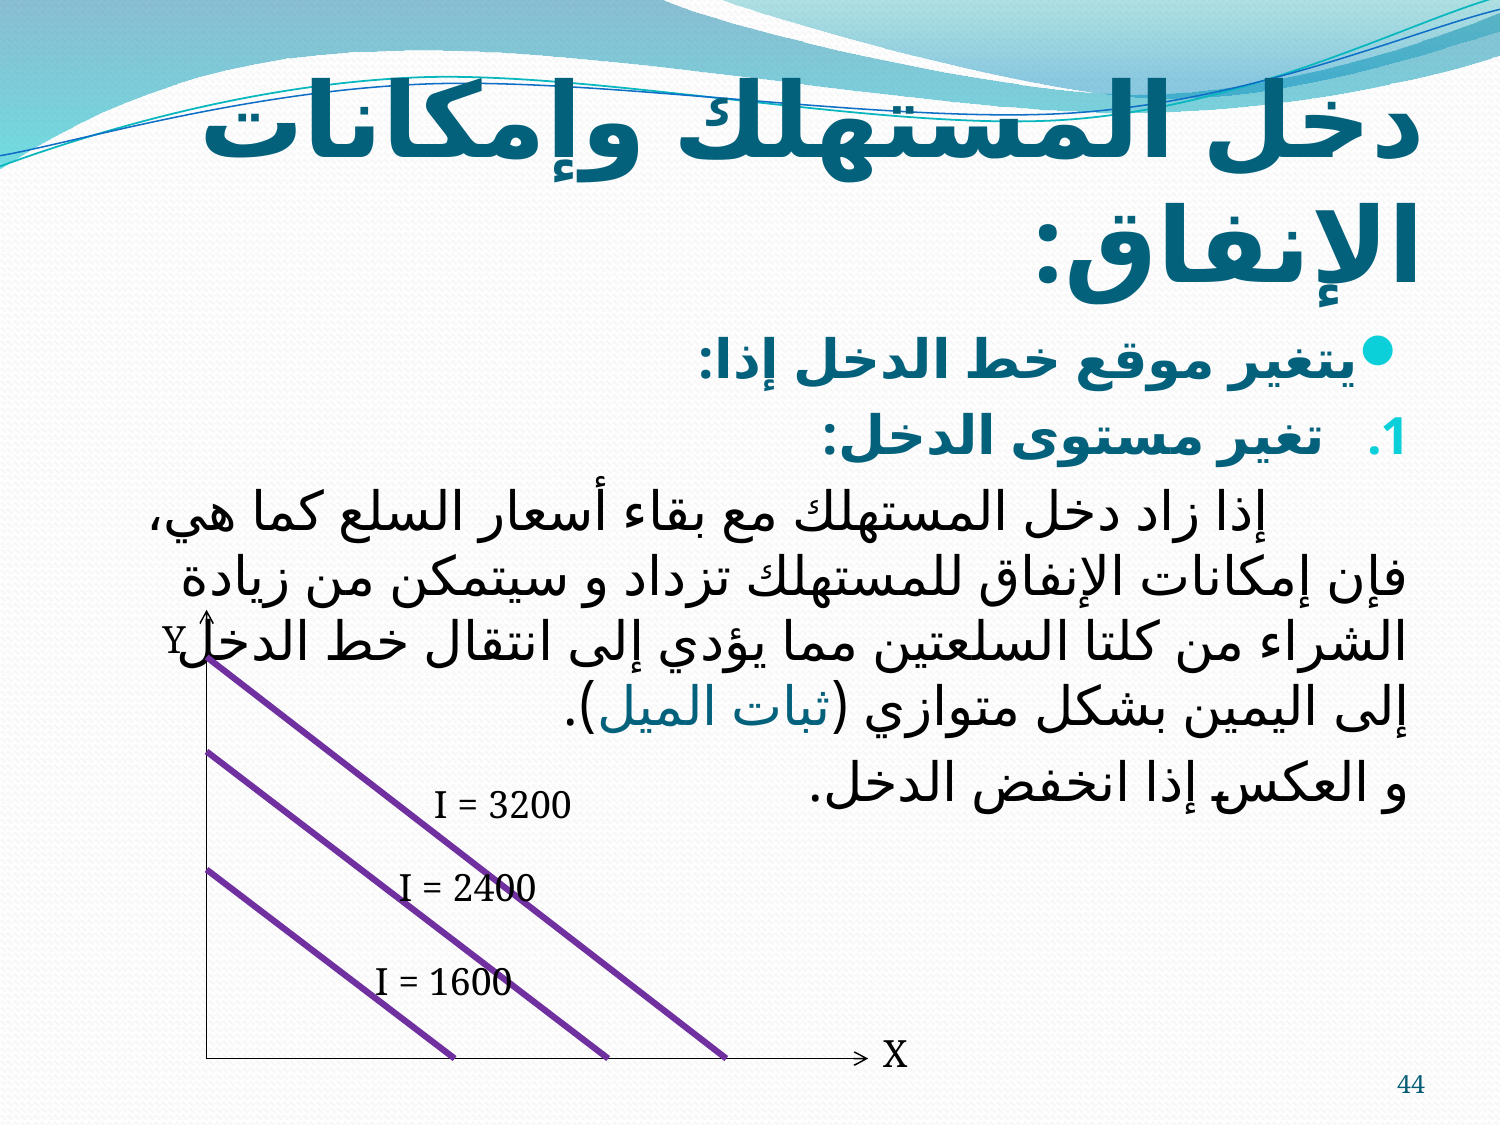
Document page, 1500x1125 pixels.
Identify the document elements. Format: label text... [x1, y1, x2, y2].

list [201, 657, 206, 668]
slide_number 44 [1299, 1042, 1425, 1103]
text_box Y [147, 608, 219, 668]
title توازن المستهلك باستخدام منحنيات السواء: [609, 756, 613, 1059]
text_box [206, 656, 727, 1059]
text_box X [868, 1023, 939, 1083]
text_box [206, 869, 455, 1059]
text_box n [727, 661, 732, 1038]
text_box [206, 751, 609, 1059]
list يتغير موقع خط الدخل إذا: تغير مستوى الدخل: إذا زاد دخل المستهلك مع بقاء أسعار السلع كما هي، فإن إمكانات الإنفاق للمستهلك تزداد و سيتمكن من زيادة الشراء من كلتا السلعتين مما يؤدي إلى انتقال خط الدخل إلى اليمين بشكل متوازي (ثبات الميل). و العكس إذا انخفض الدخل. [75, 317, 1425, 1038]
text_box [455, 873, 460, 1059]
text_box n [199, 668, 204, 1038]
title دخل المستهلك وإمكانات الإنفاق: [75, 115, 1425, 303]
